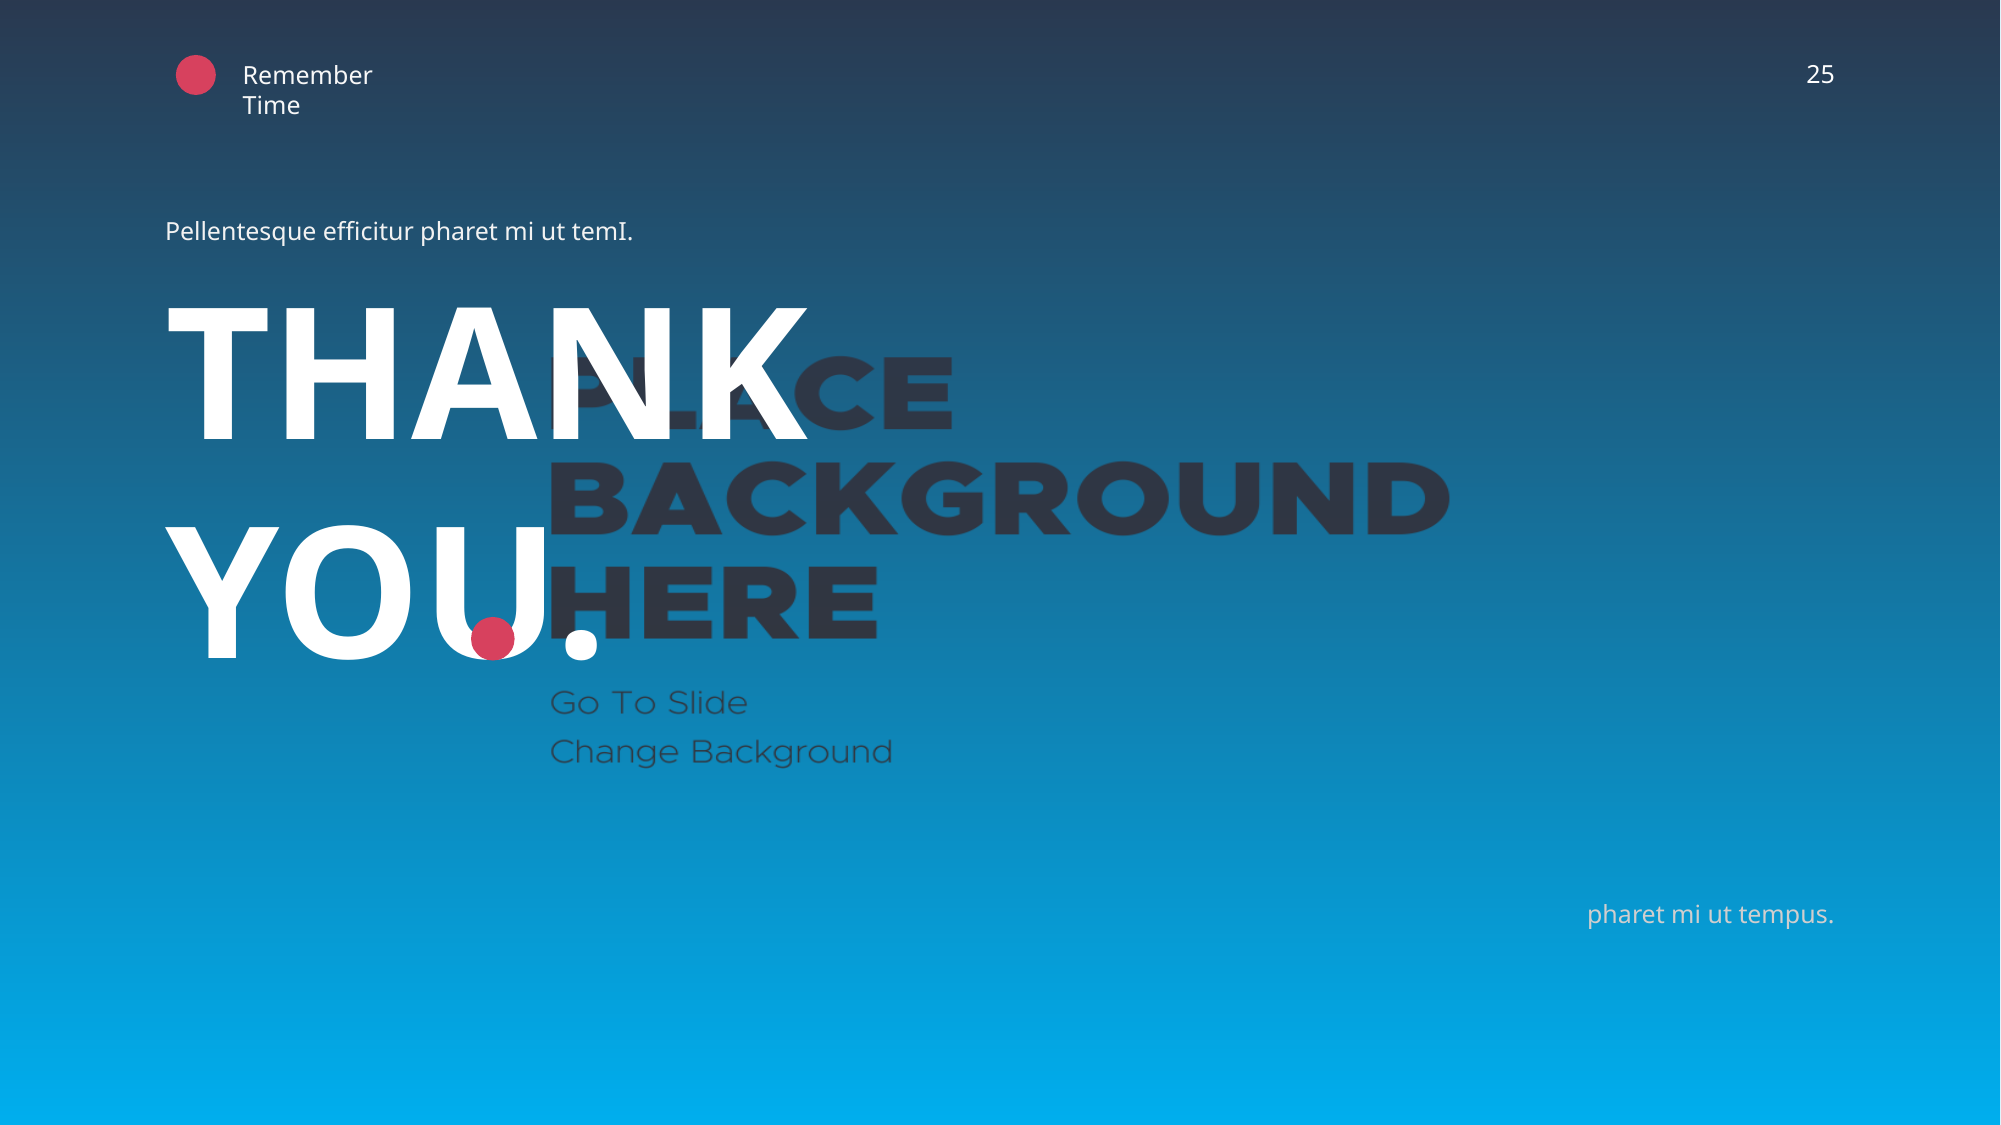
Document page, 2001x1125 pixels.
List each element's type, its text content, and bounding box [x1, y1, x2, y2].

text_box pharet mi ut tempus. [1149, 876, 1850, 937]
text_box Remember Time [227, 52, 444, 128]
text_box [0, 0, 2000, 1125]
text_box [471, 616, 515, 661]
text_box ‹#› [1689, 45, 1850, 106]
text_box [175, 54, 216, 95]
text_box THANK YOU. [150, 253, 850, 704]
text_box Pellentesque efficitur pharet mi ut temI. [150, 193, 850, 253]
